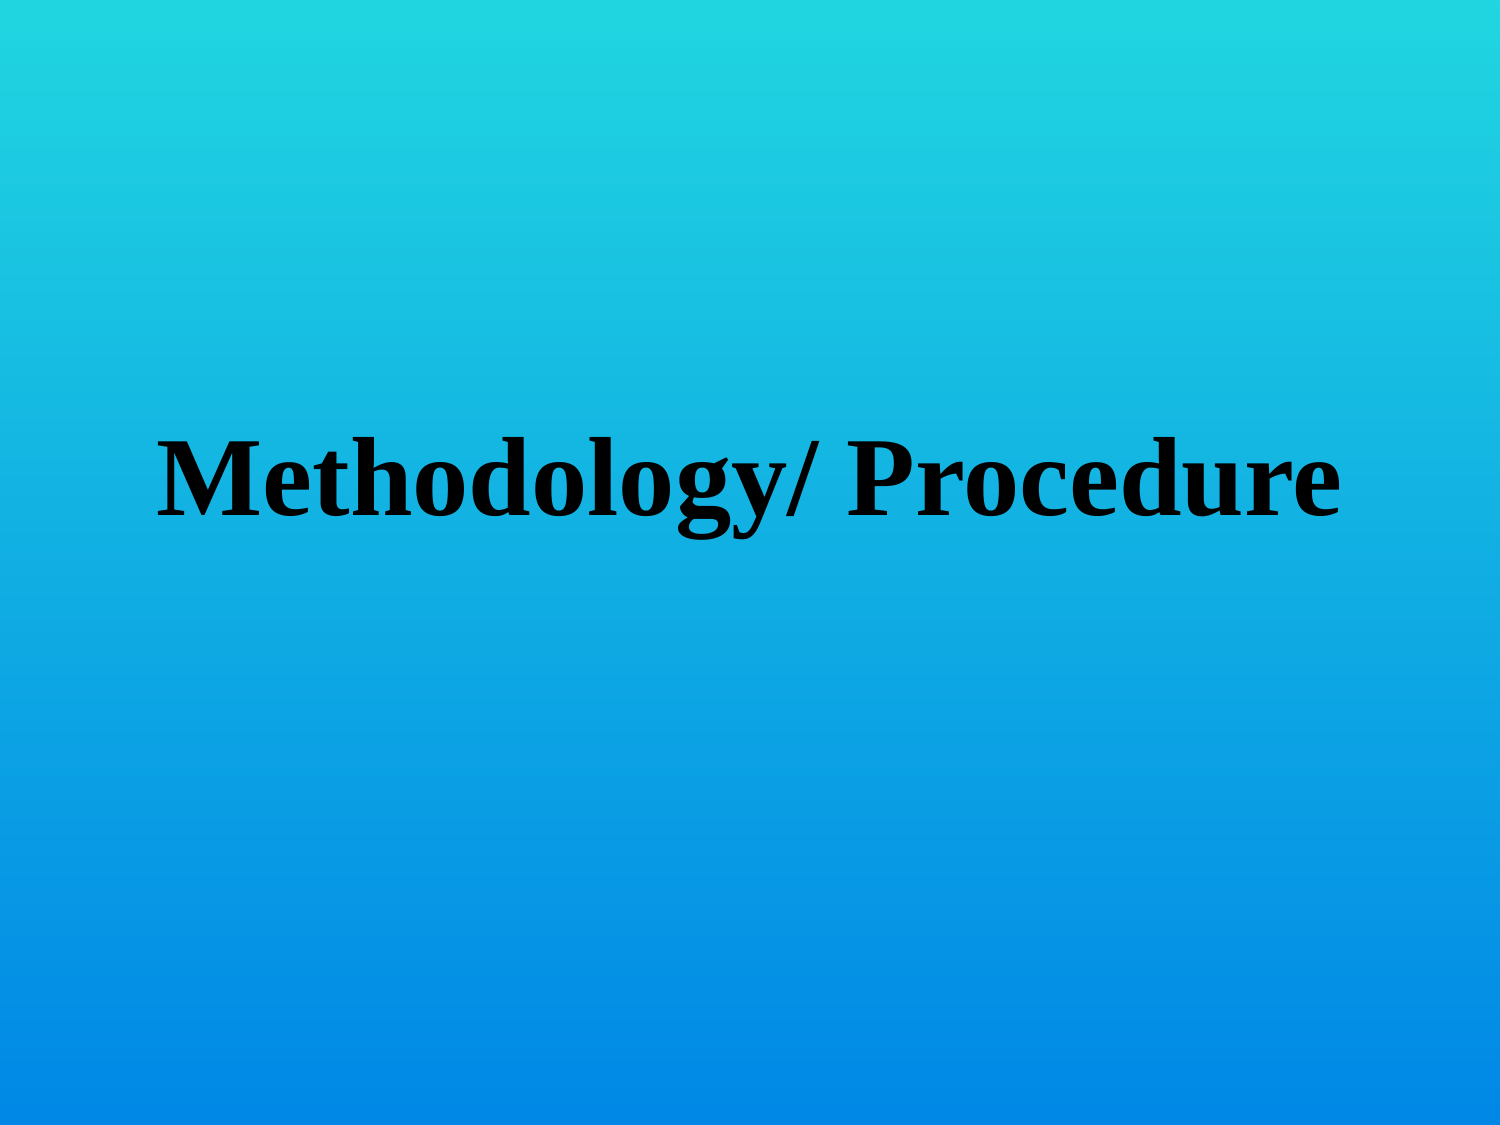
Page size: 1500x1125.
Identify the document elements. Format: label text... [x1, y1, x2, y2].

title Methodology/ Procedure [112, 349, 1388, 591]
